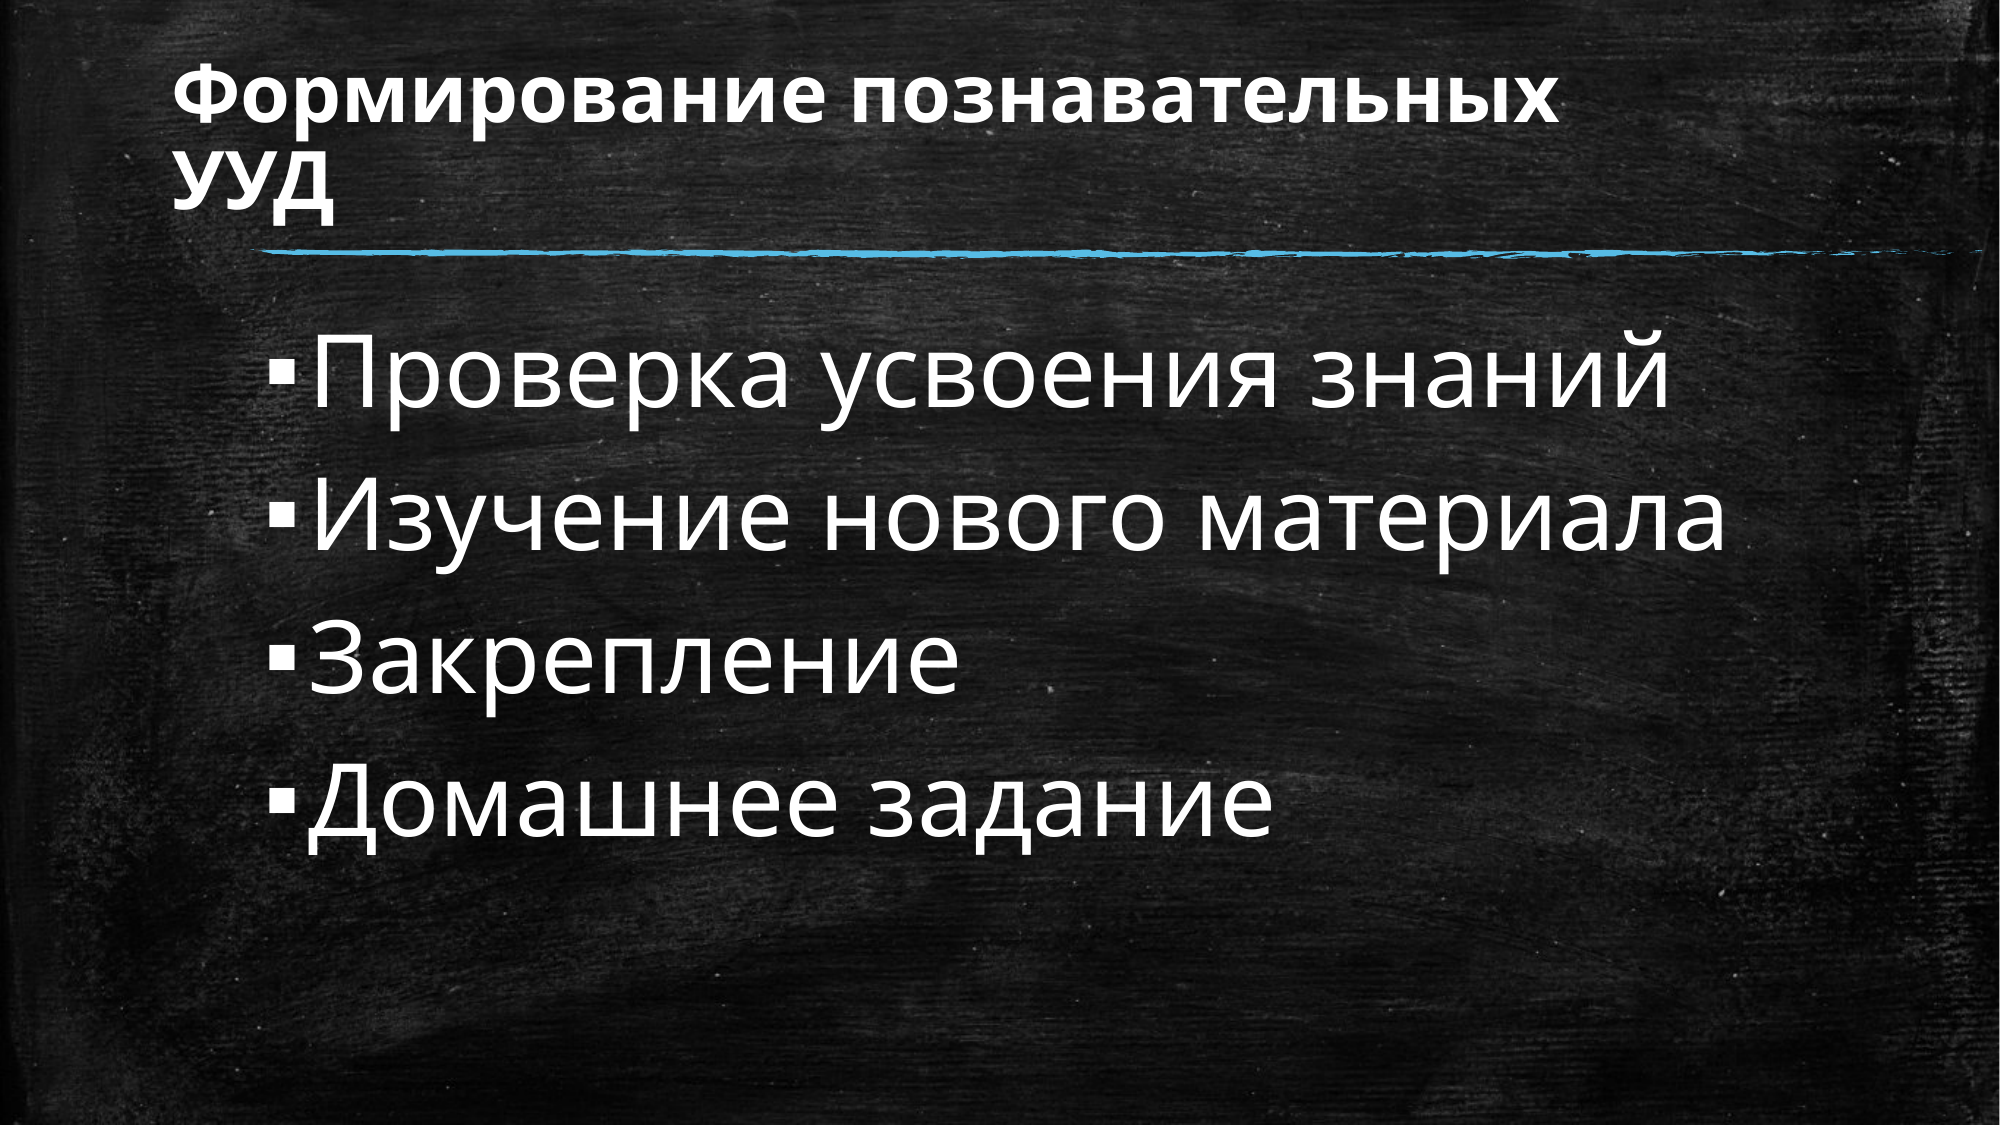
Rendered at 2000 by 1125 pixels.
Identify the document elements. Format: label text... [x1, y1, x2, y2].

title Формирование познавательных УУД [155, 45, 1750, 235]
list Проверка усвоения знаний Изучение нового материала Закрепление Домашнее задание [249, 312, 1750, 1013]
